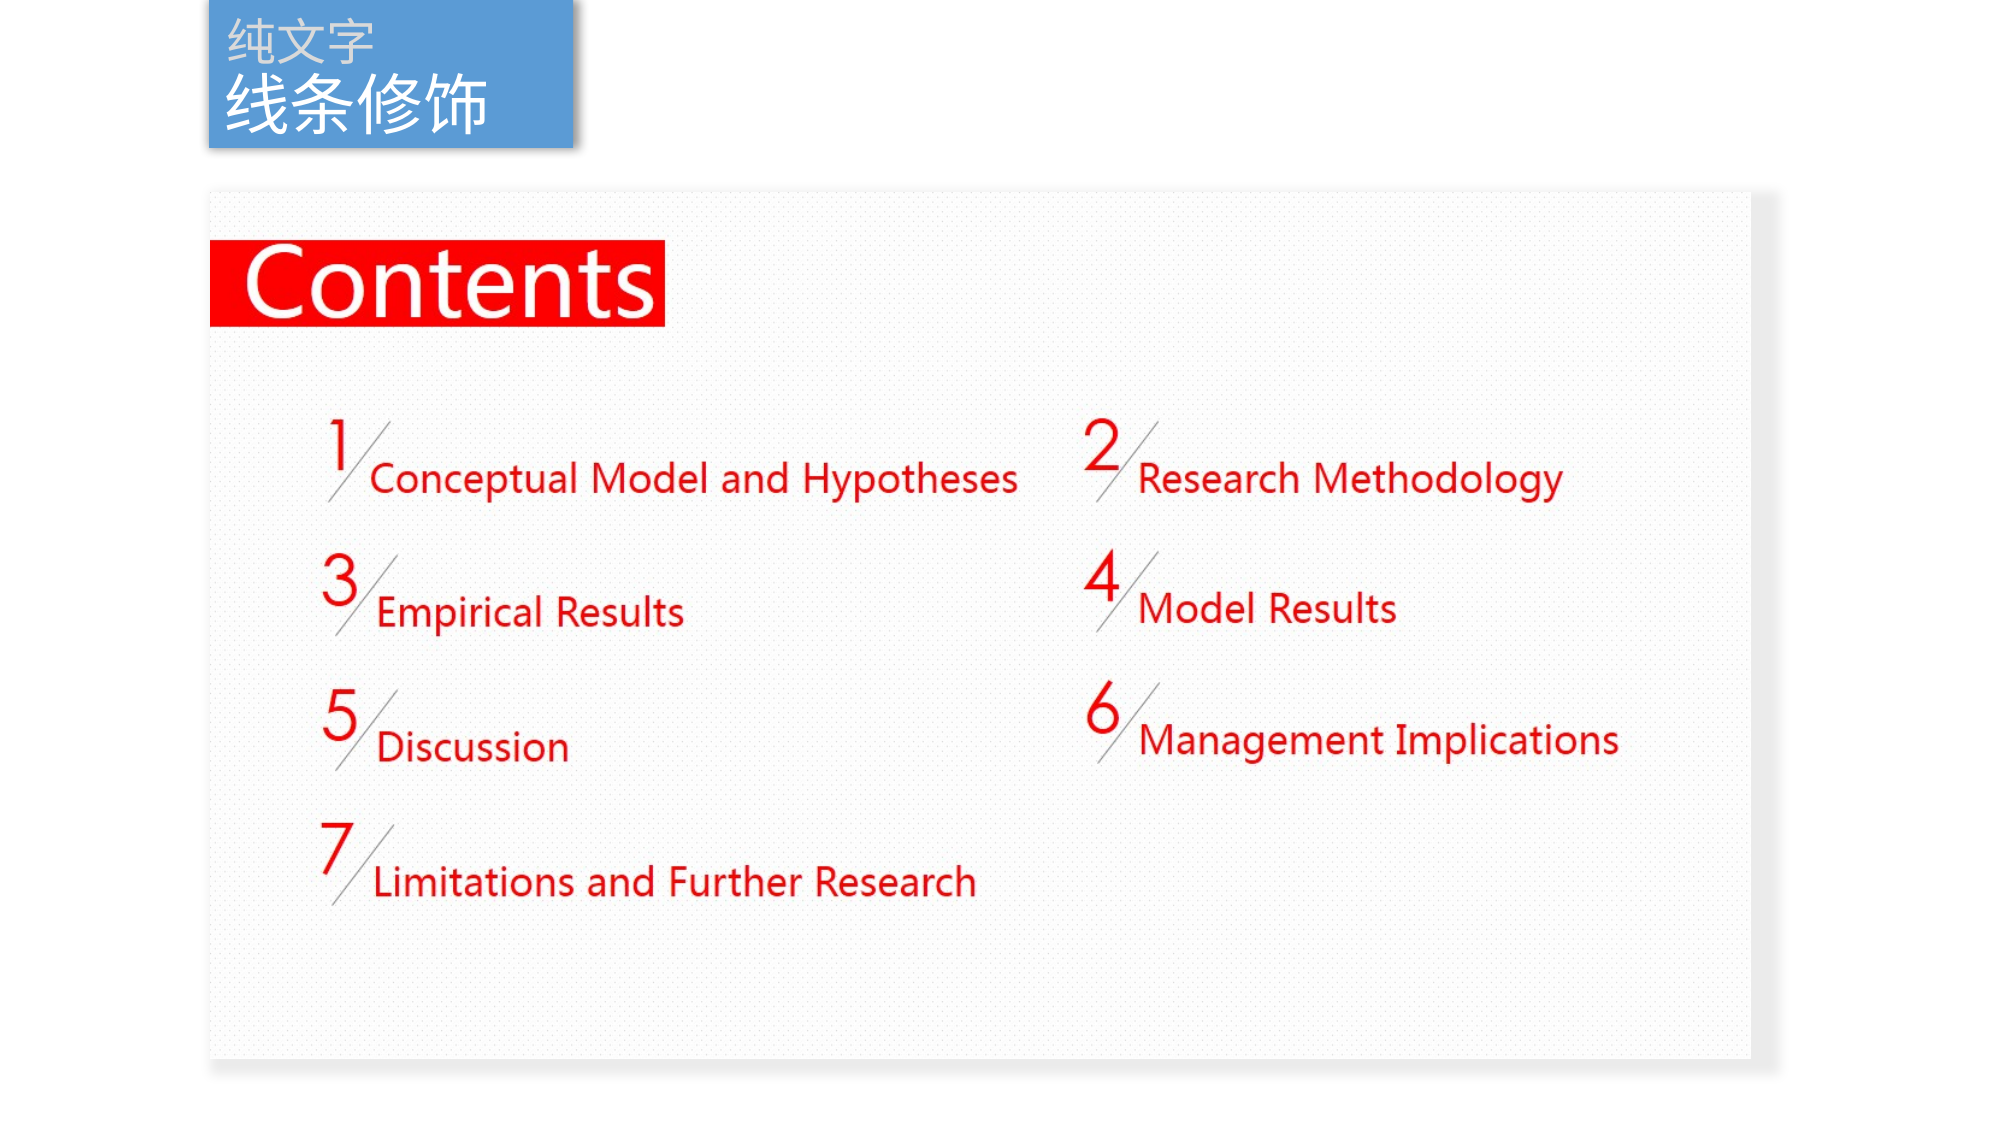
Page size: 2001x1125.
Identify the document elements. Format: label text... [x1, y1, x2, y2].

picture [210, 192, 1751, 1059]
text_box [208, 0, 574, 149]
text_box 纯文字 [211, 2, 392, 78]
text_box 线条修饰 [208, 55, 506, 150]
